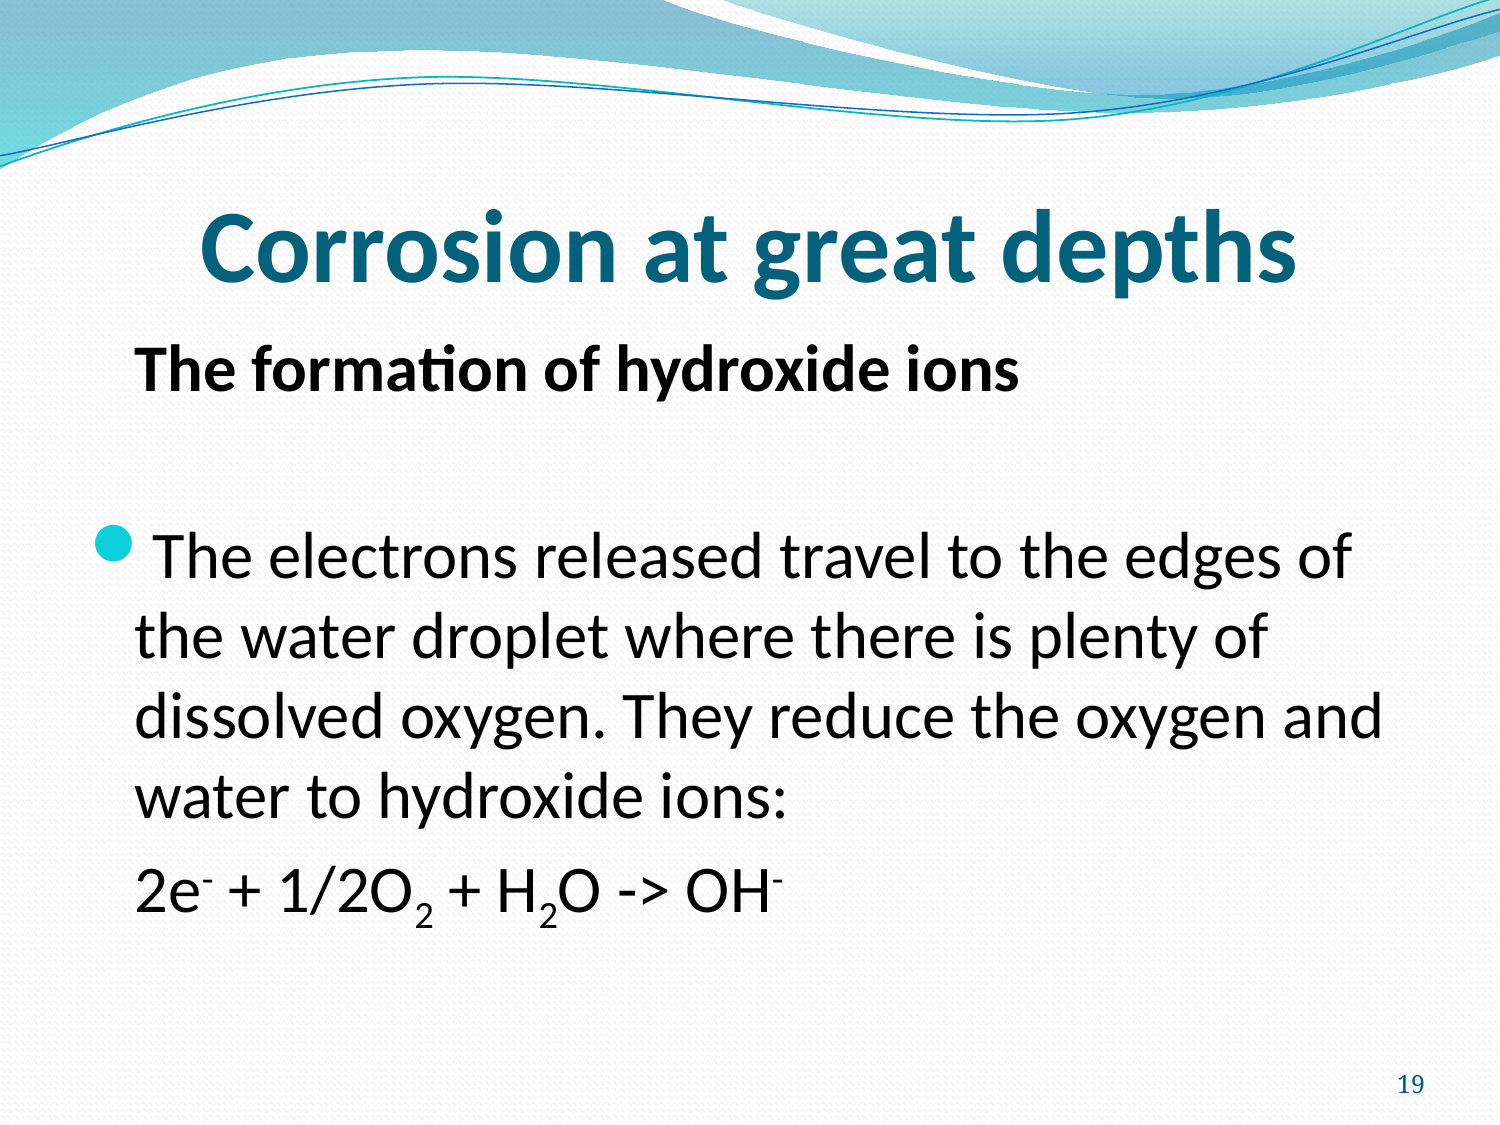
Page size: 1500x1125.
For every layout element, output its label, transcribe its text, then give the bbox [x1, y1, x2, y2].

list The formation of hydroxide ions The electrons released travel to the edges of the water droplet where there is plenty of dissolved oxygen. They reduce the oxygen and water to hydroxide ions: 2e- + 1/2O2 + H2O -> OH- [75, 317, 1425, 1038]
title Corrosion at great depths [75, 115, 1425, 303]
slide_number 19 [1299, 1042, 1425, 1103]
